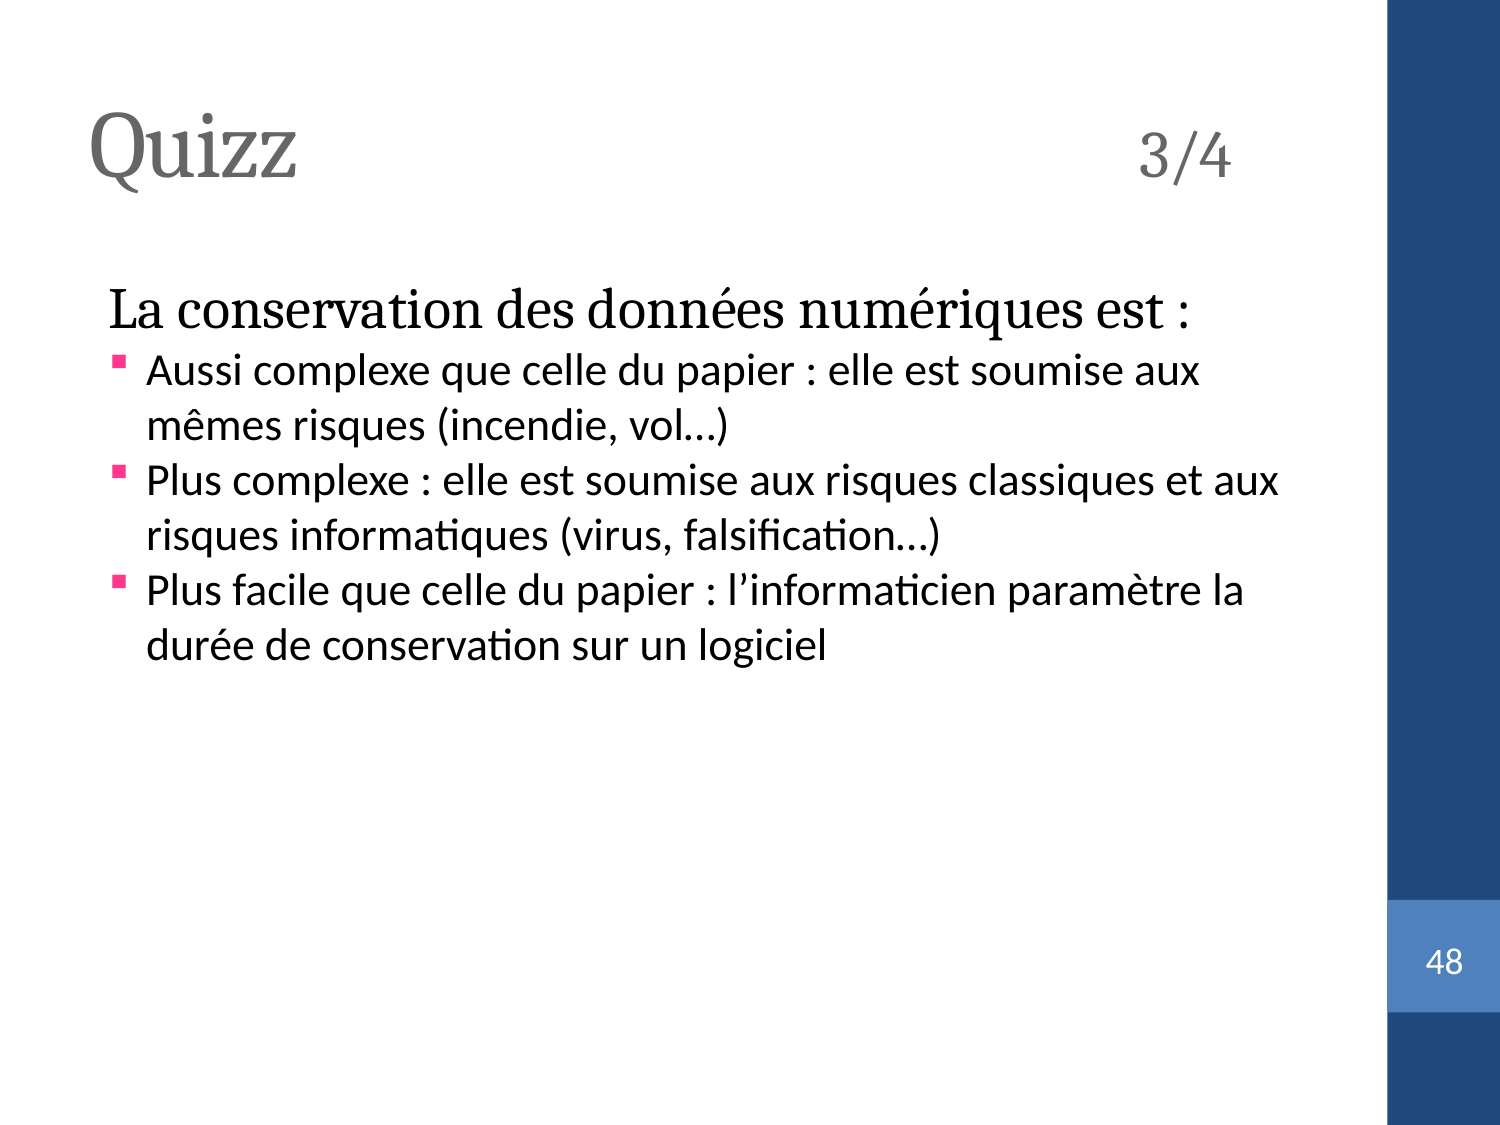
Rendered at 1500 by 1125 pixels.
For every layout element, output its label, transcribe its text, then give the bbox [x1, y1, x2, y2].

text_box <numéro> [1399, 926, 1490, 992]
text_box La conservation des données numériques est : Aussi complexe que celle du papier : elle est soumise aux mêmes risques (incendie, vol…) Plus complexe : elle est soumise aux risques classiques et aux risques informatiques (virus, falsification…) Plus facile que celle du papier : l’informaticien paramètre la durée de conservation sur un logiciel [74, 262, 1325, 1050]
text_box Quizz 3/4 [74, 45, 1325, 233]
